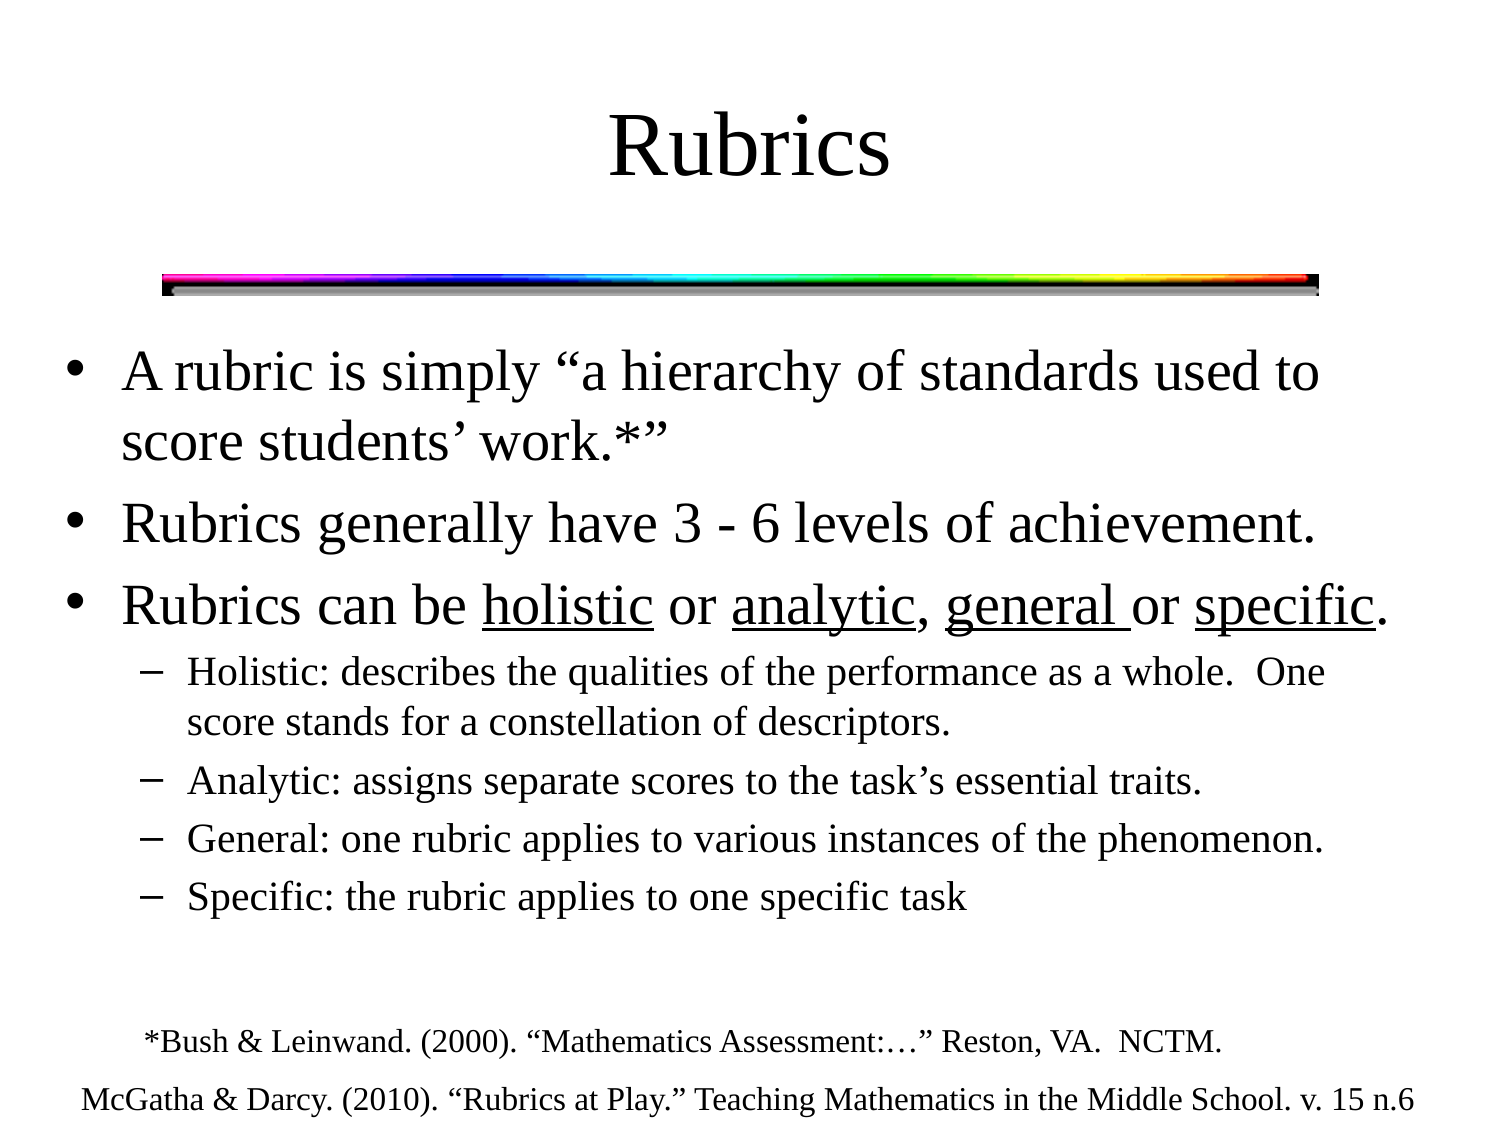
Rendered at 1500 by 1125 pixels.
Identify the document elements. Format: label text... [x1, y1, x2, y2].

title Rubrics [75, 45, 1425, 233]
list A rubric is simply “a hierarchy of standards used to score students’ work.*” Rubrics generally have 3 - 6 levels of achievement. Rubrics can be holistic or analytic, general or specific. Holistic: describes the qualities of the performance as a whole. One score stands for a constellation of descriptors. Analytic: assigns separate scores to the task’s essential traits. General: one rubric applies to various instances of the phenomenon. Specific: the rubric applies to one specific task [50, 324, 1425, 1000]
text_box *Bush & Leinwand. (2000). “Mathematics Assessment:…” Reston, VA. NCTM. [128, 1012, 1239, 1067]
picture [162, 274, 1319, 297]
text_box McGatha & Darcy. (2010). “Rubrics at Play.” Teaching Mathematics in the Middle School. v. 15 n.6 [66, 1069, 1440, 1125]
